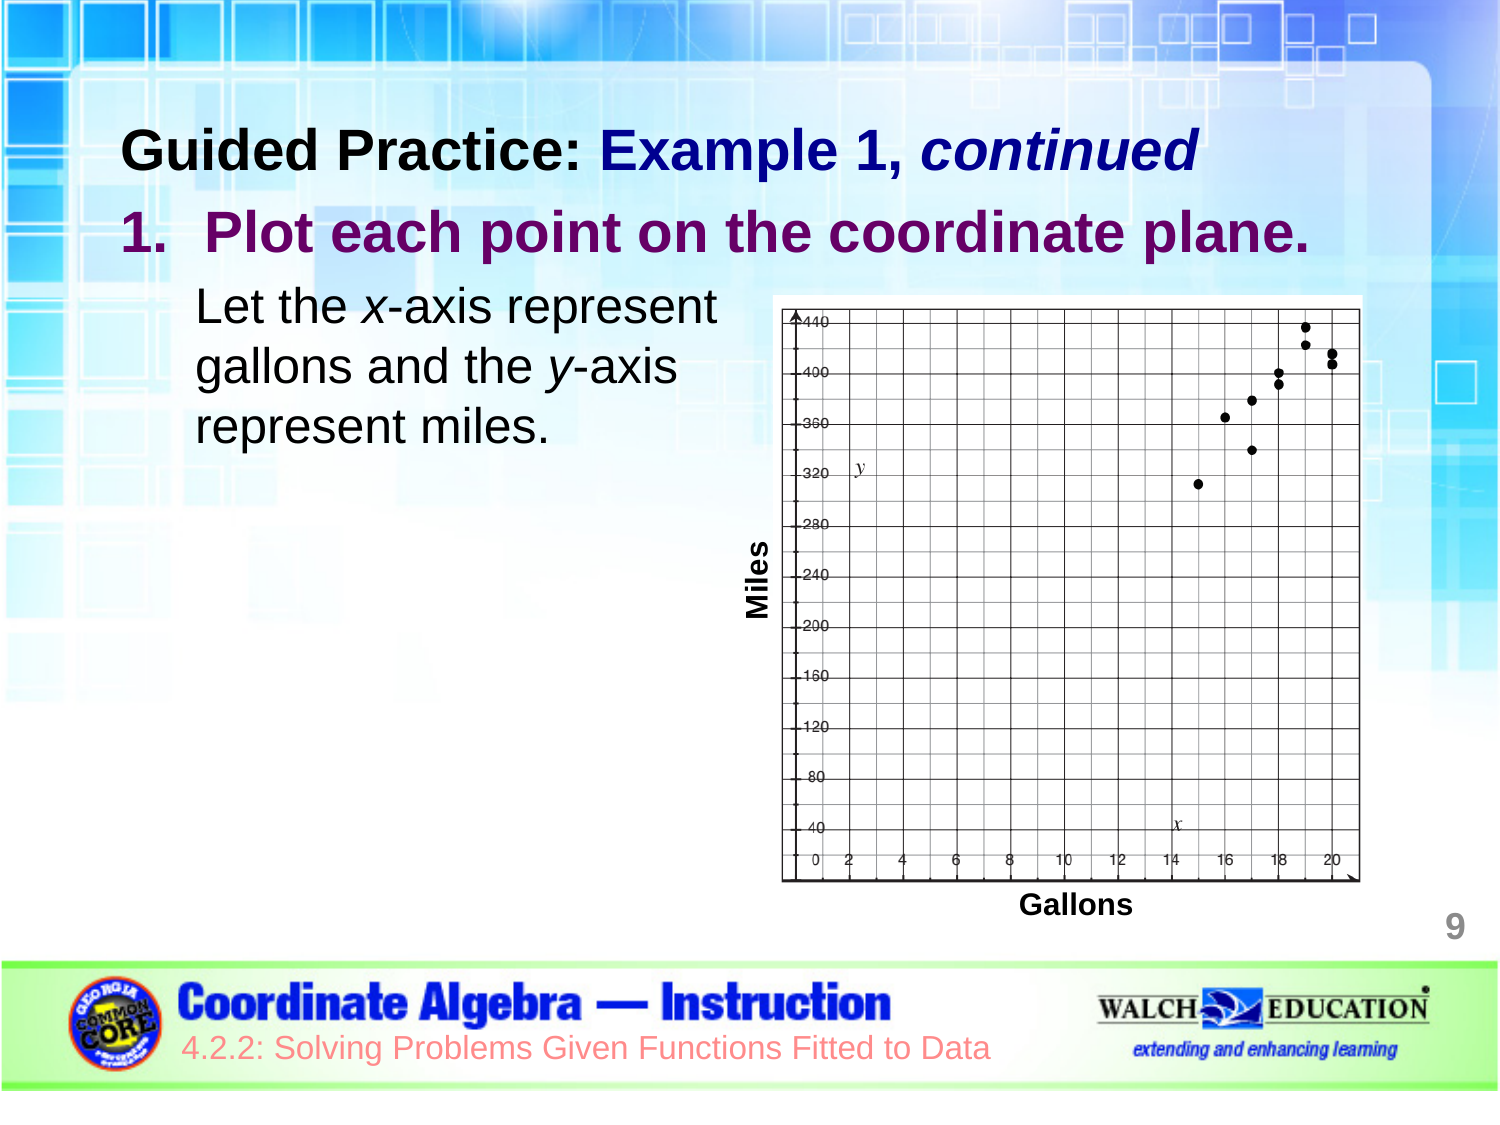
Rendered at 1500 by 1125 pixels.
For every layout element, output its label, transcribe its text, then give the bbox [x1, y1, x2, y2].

subtitle Guided Practice: Example 1, continued Plot each point on the coordinate plane. Let the x-axis represent gallons and the y-axis represent miles. [105, 105, 1394, 925]
picture [1, 0, 1500, 1091]
text_box Gallons [791, 895, 1362, 929]
footer 4.2.2: Solving Problems Given Functions Fitted to Data [166, 1024, 1080, 1069]
text_box Miles [729, 295, 771, 866]
slide_number 9 [1361, 901, 1481, 949]
